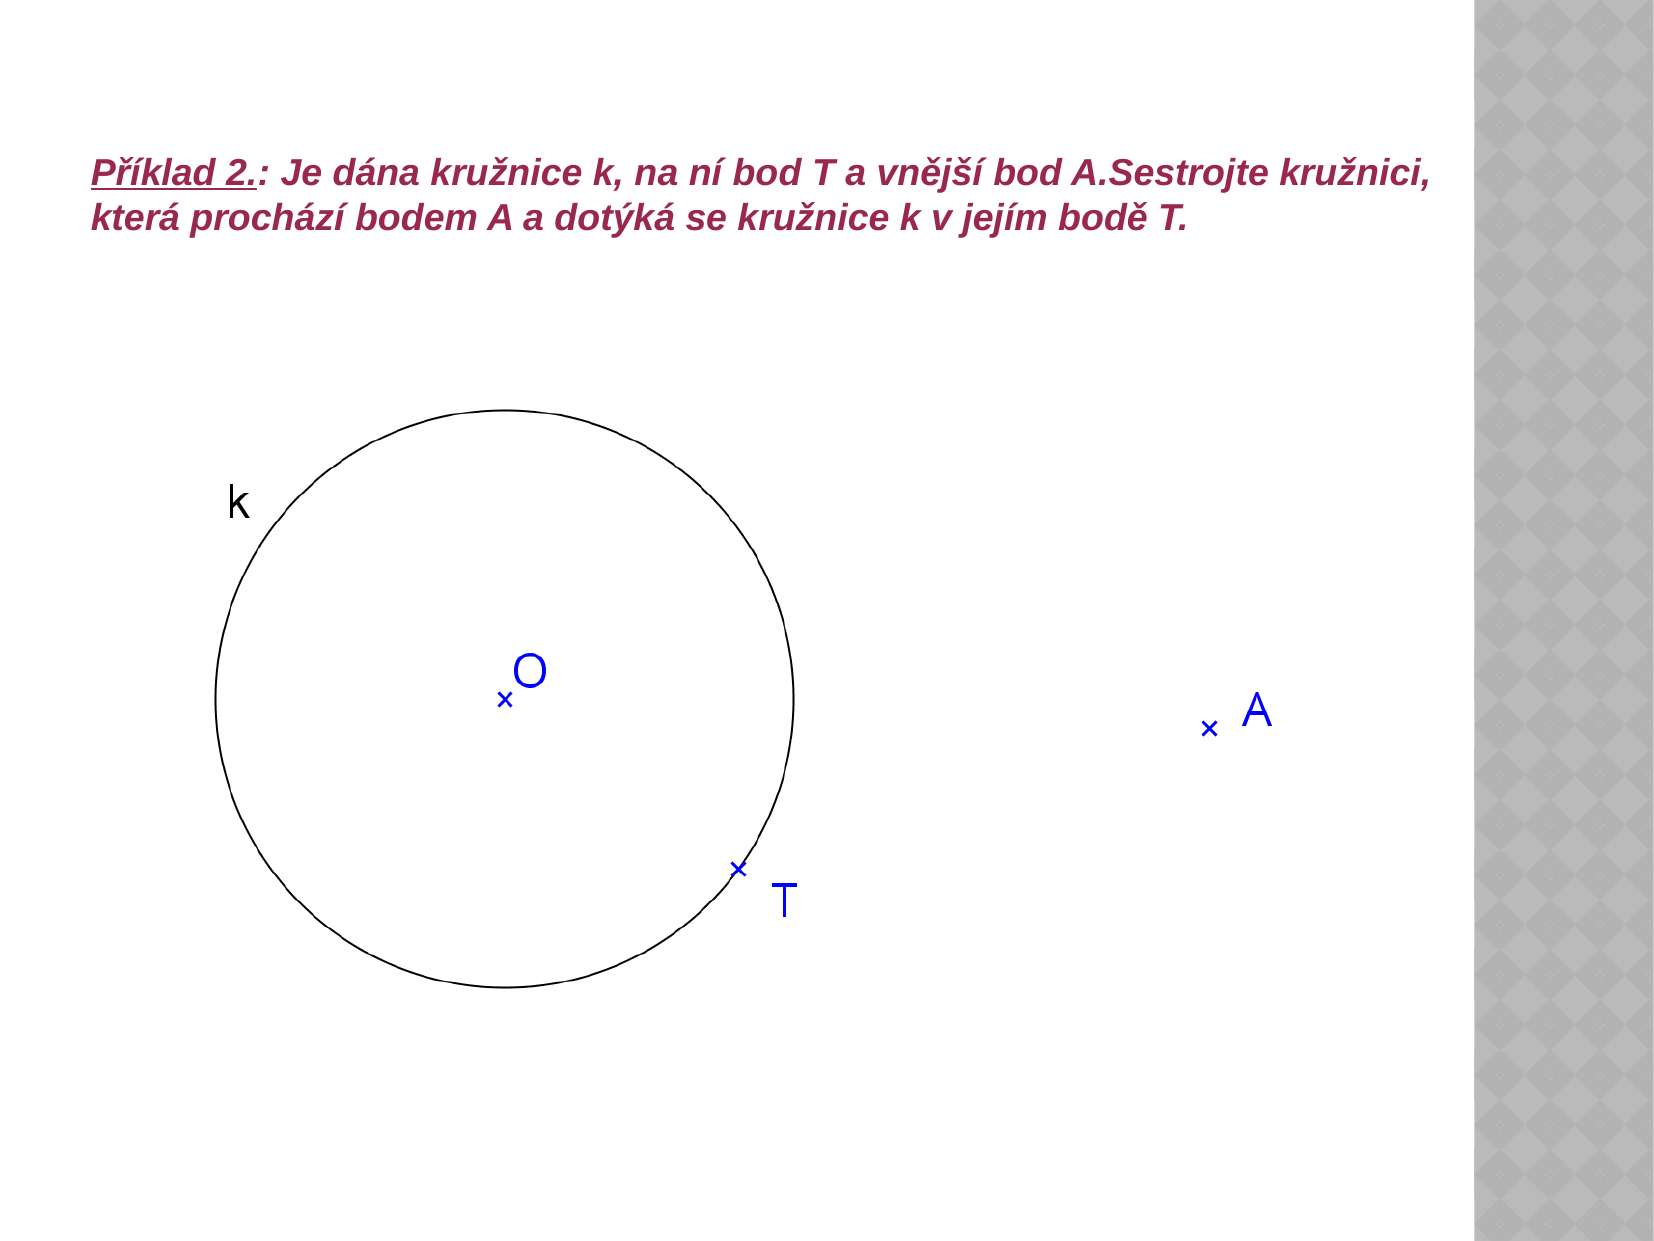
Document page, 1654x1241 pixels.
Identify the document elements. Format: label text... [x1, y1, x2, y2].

title Příklad 2.: Je dána kružnice k, na ní bod T a vnější bod A.Sestrojte kružnici, která prochází bodem A a dotýká se kružnice k v jejím bodě T. [82, 31, 1495, 239]
picture [147, 358, 1423, 1064]
